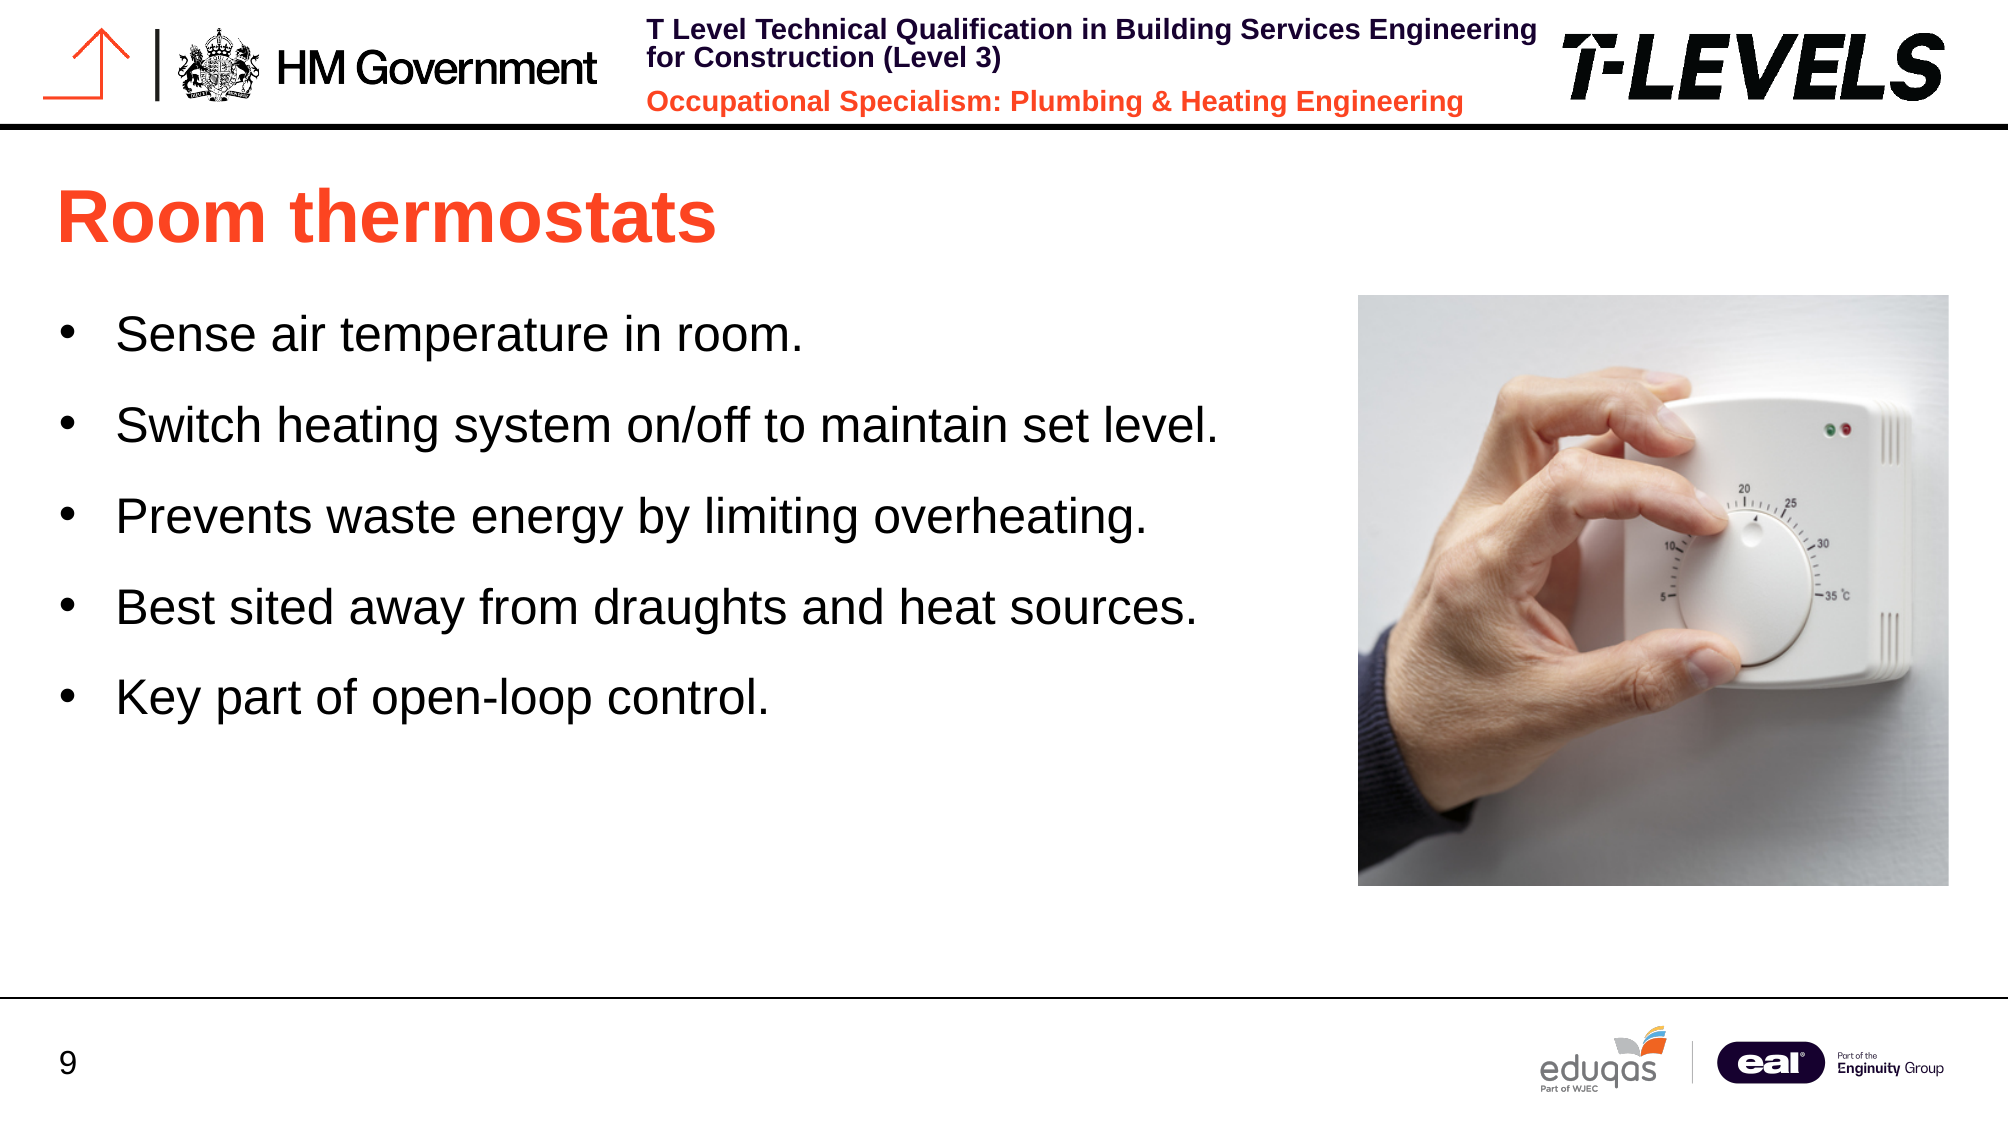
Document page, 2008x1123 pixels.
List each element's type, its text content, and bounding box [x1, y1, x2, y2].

list Sense air temperature in room. Switch heating system on/off to maintain set level. Prevents waste energy by limiting overheating. Best sited away from draughts and heat sources. Key part of open-loop control. [59, 295, 1300, 975]
picture [1535, 1021, 1949, 1097]
picture [155, 28, 597, 102]
picture [38, 27, 136, 100]
picture [1543, 25, 1964, 108]
title Room thermostats [41, 111, 1949, 314]
picture [1357, 294, 1949, 886]
